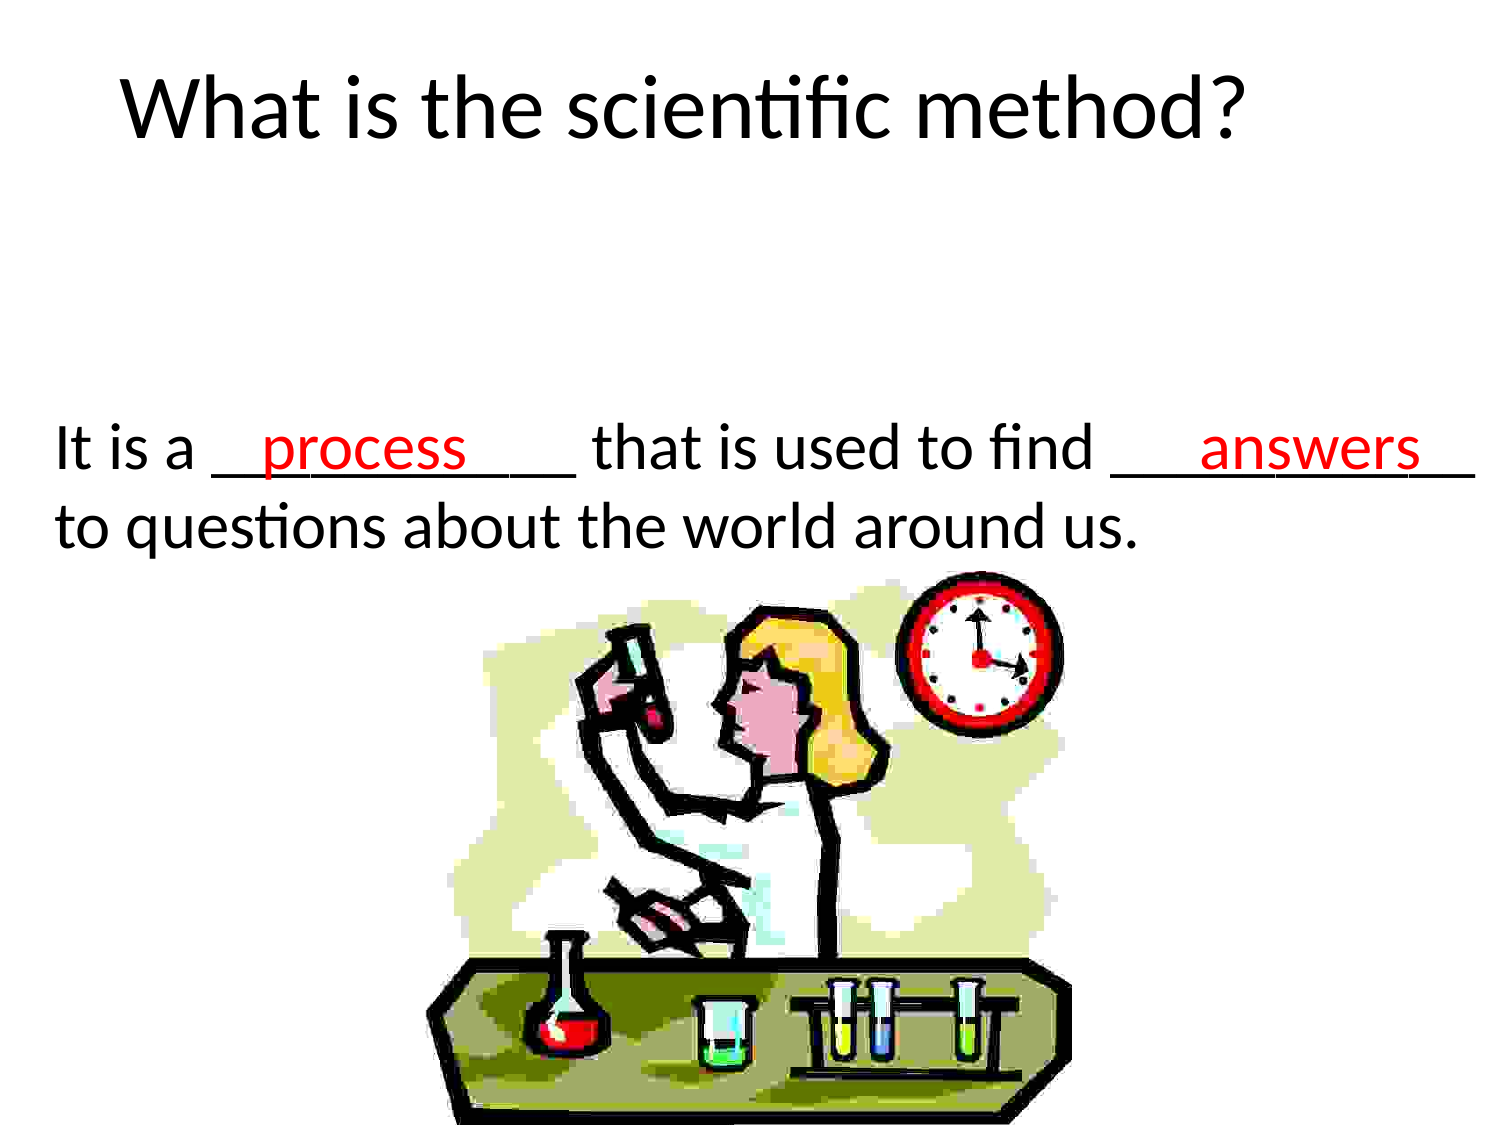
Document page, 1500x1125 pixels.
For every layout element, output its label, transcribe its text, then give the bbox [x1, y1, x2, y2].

text_box answers [1185, 395, 1461, 490]
picture [425, 571, 1072, 1125]
text_box It is a ___________ that is used to find ___________ to questions about the world around us. [39, 395, 1500, 570]
text_box process [246, 395, 483, 490]
text_box What is the scientific method? [104, 39, 1267, 165]
